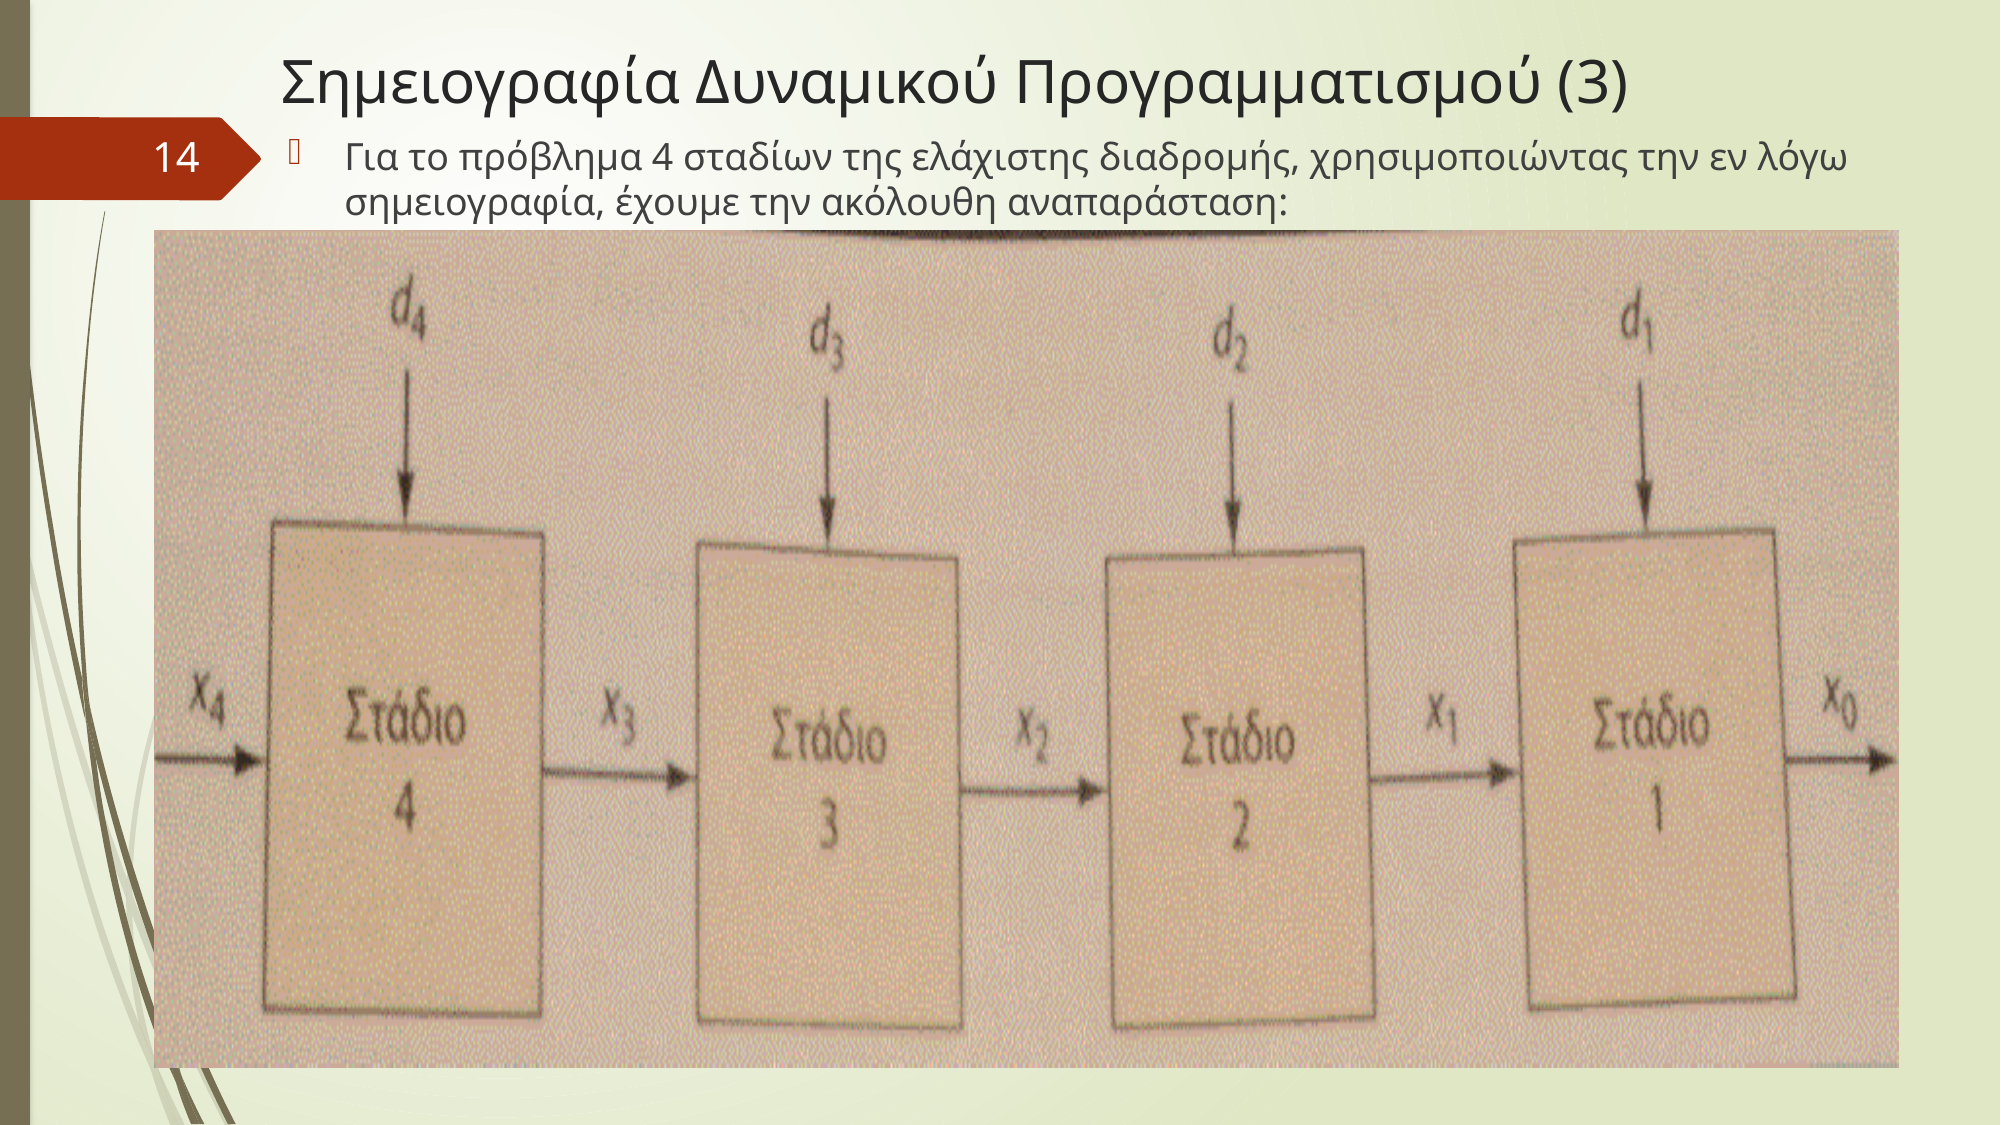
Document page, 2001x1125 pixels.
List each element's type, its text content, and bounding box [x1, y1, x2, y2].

list Για το πρόβλημα 4 σταδίων της ελάχιστης διαδρομής, χρησιμοποιώντας την εν λόγω σημειογραφία, έχουμε την ακόλουθη αναπαράσταση: [273, 125, 1888, 230]
title Σημειογραφία Δυναμικού Προγραμματισμού (3) [266, 35, 1939, 168]
slide_number 14 [87, 129, 216, 190]
picture [154, 230, 1899, 1069]
